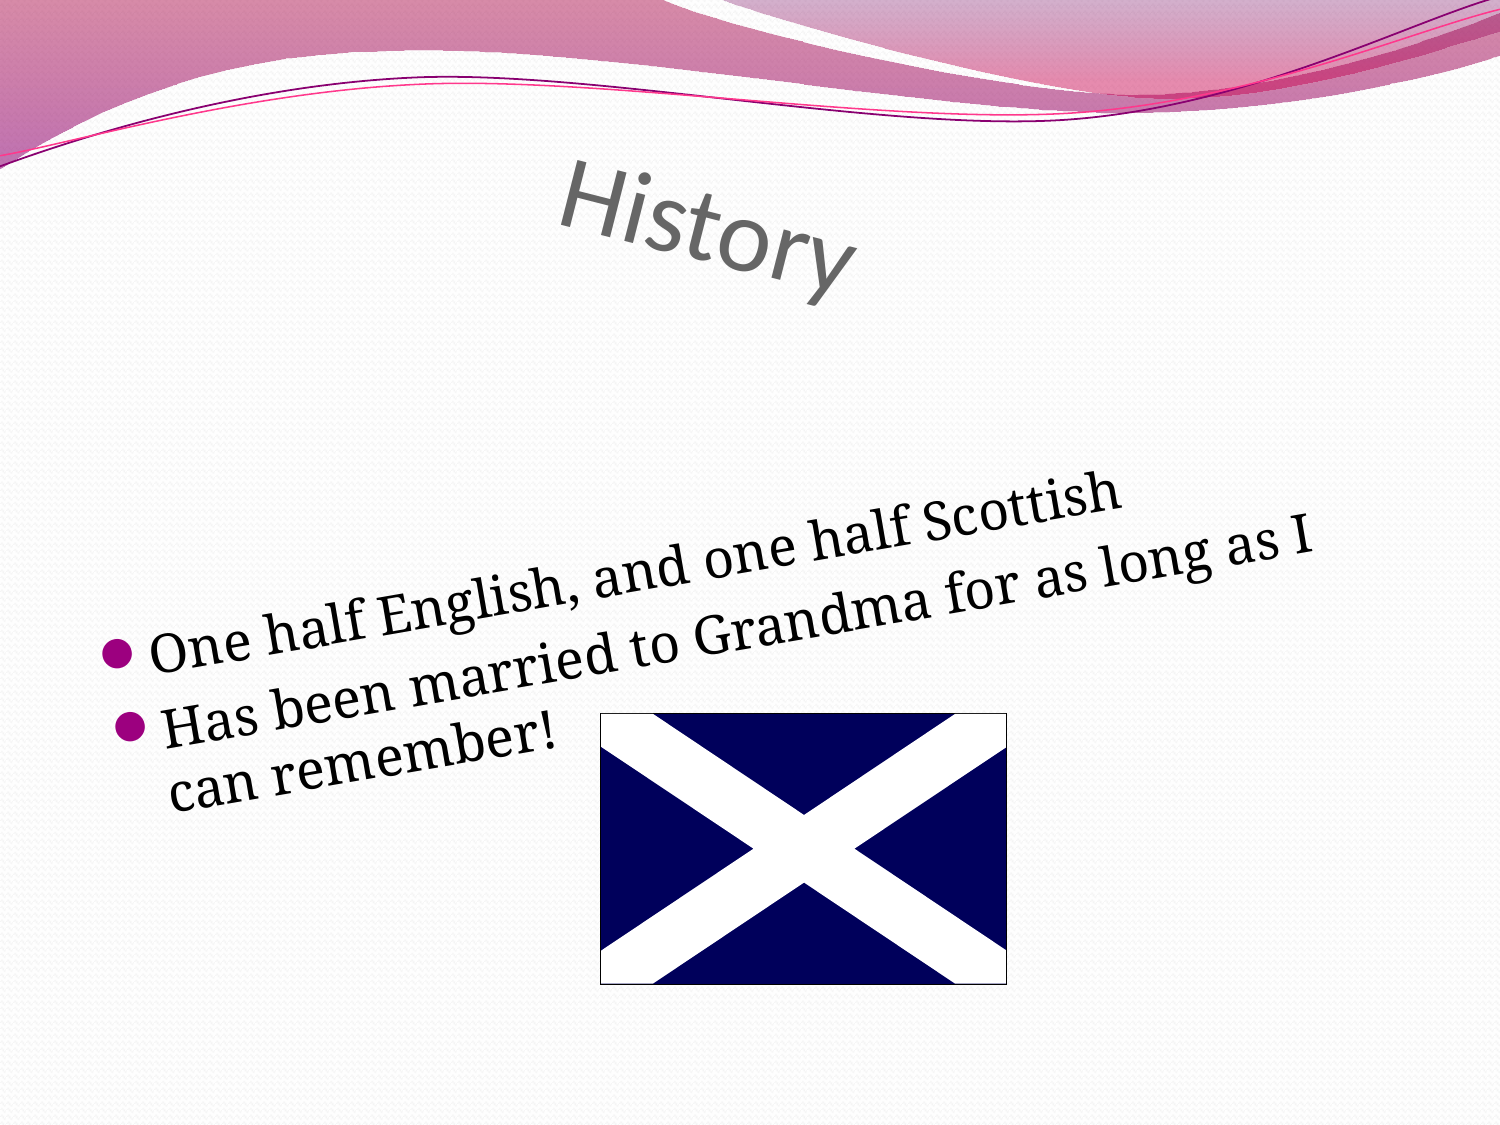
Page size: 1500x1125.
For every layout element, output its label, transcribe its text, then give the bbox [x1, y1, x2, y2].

title History [549, 101, 889, 321]
list One half English, and one half Scottish Has been married to Grandma for as long as I can remember! [78, 401, 1410, 844]
picture [599, 712, 1008, 985]
